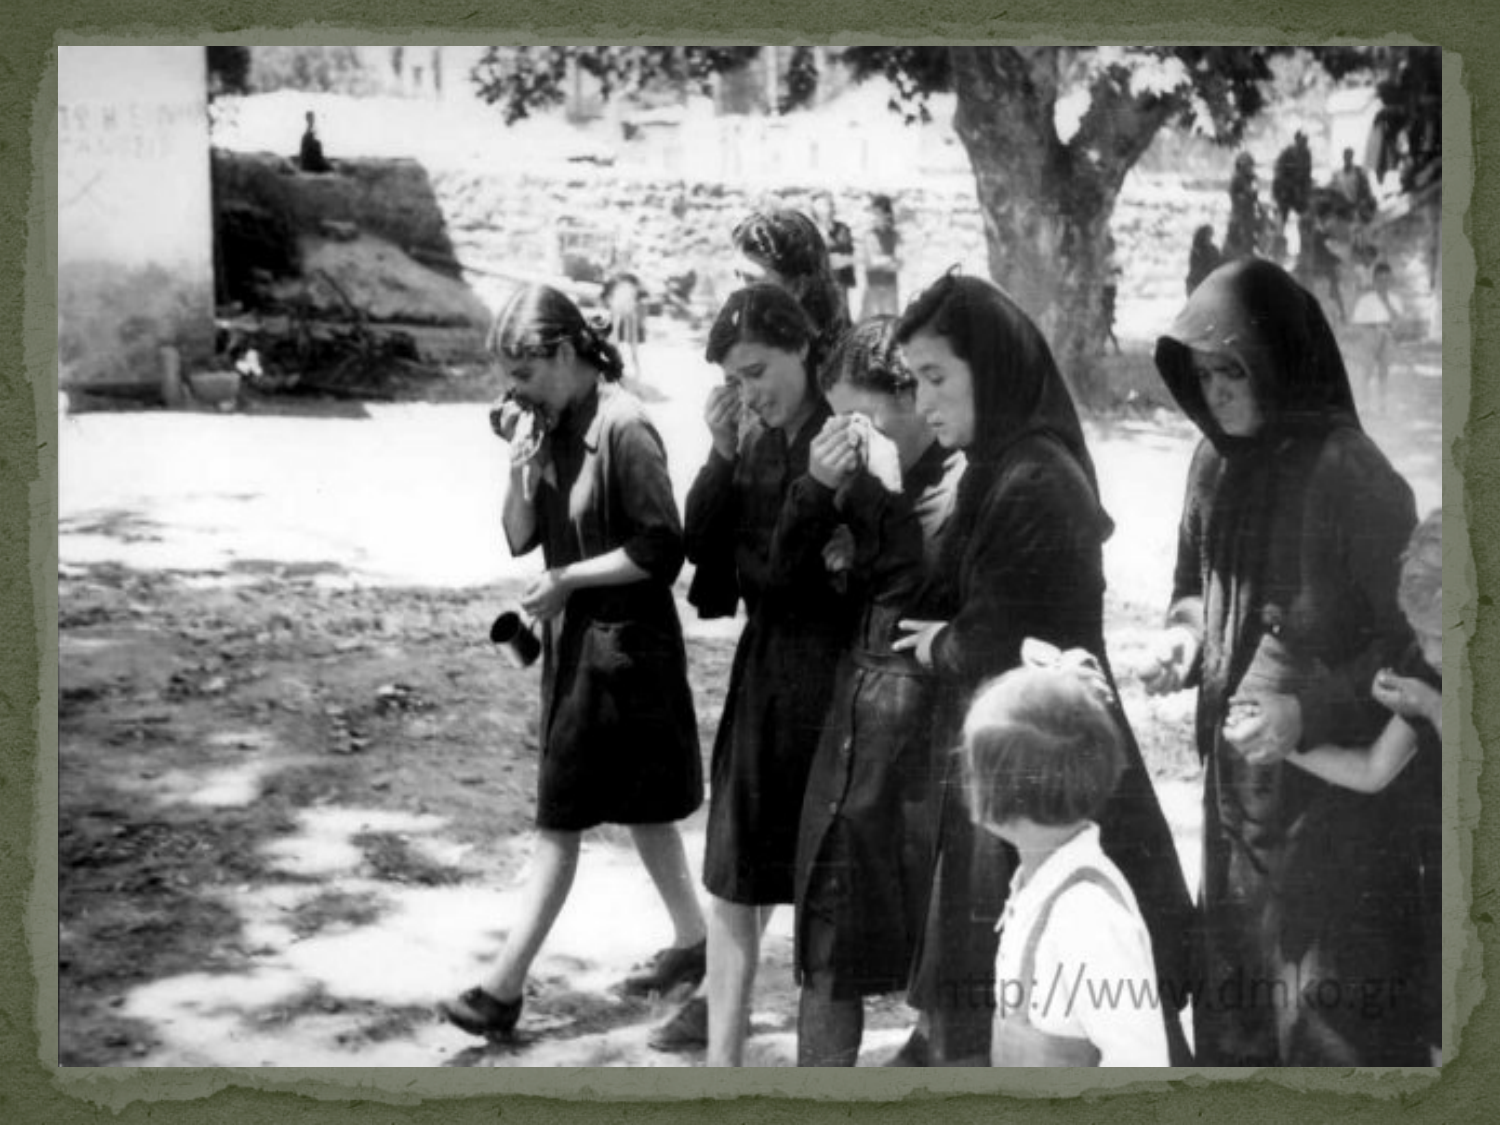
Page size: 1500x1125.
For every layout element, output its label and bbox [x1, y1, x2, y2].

list [62, 50, 1439, 1064]
